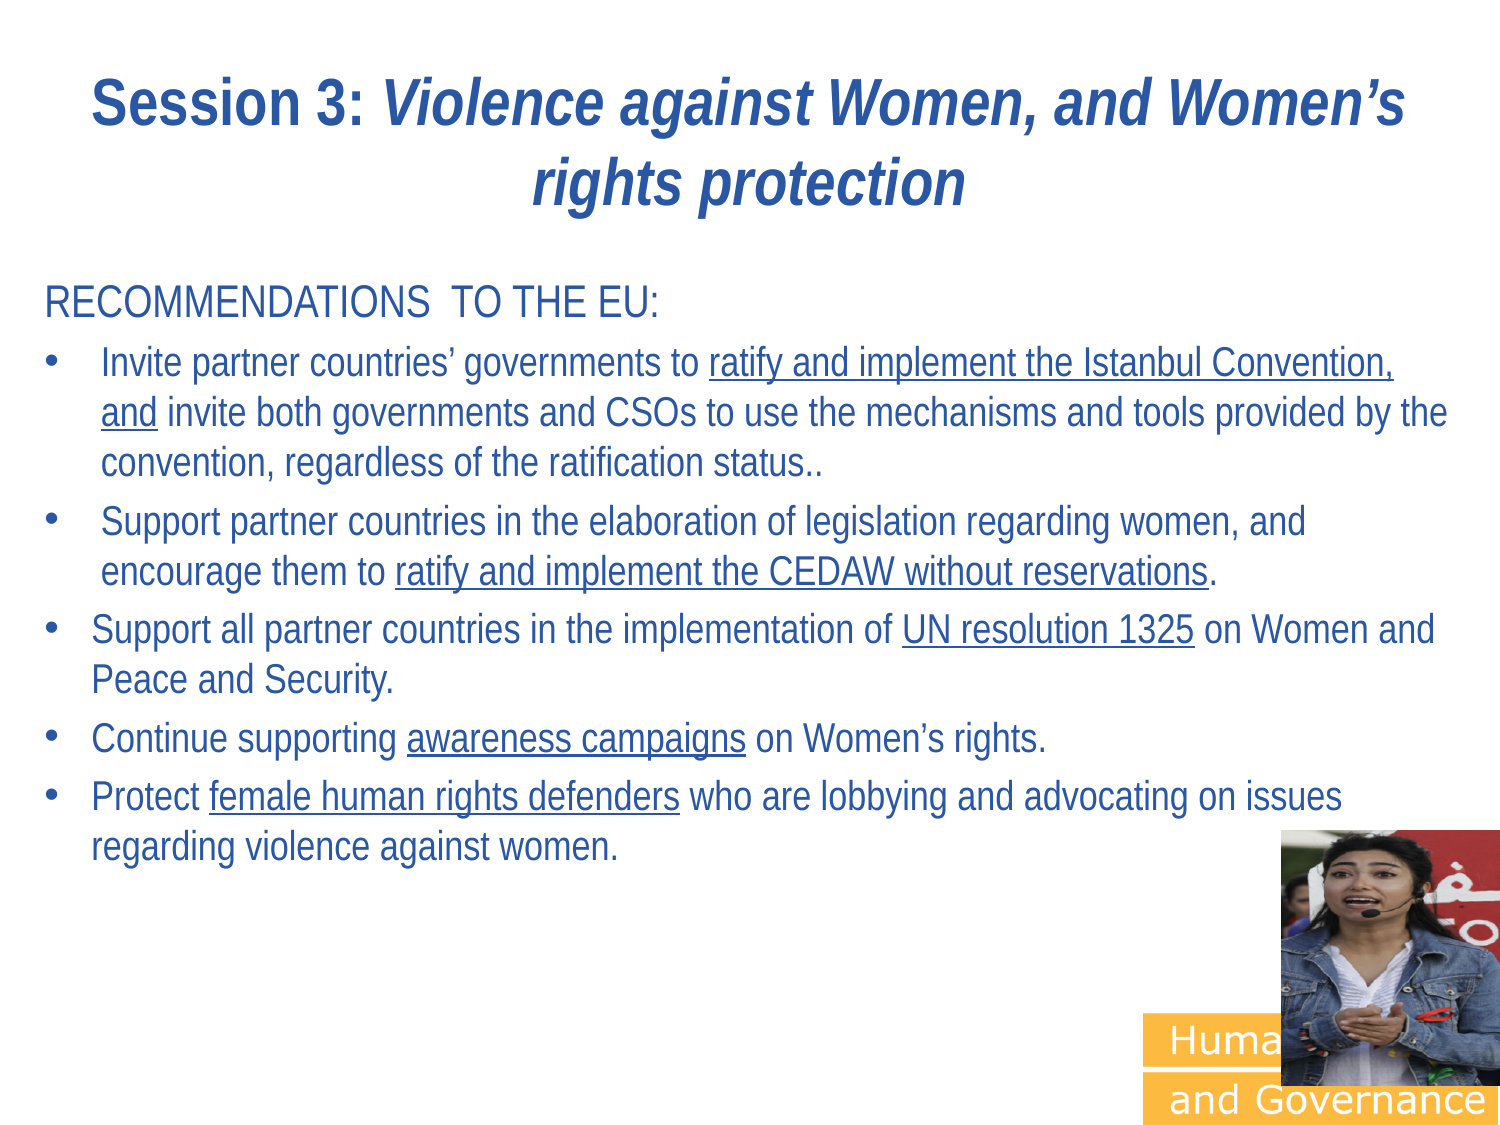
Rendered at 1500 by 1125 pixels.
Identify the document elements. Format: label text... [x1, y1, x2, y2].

picture [1143, 830, 1500, 1125]
title Session 3: Violence against Women, and Women’s rights protection [75, 45, 1425, 219]
list RECOMMENDATIONS TO THE EU: Invite partner countries’ governments to ratify and implement the Istanbul Convention, and invite both governments and CSOs to use the mechanisms and tools provided by the convention, regardless of the ratification status.. Support partner countries in the elaboration of legislation regarding women, and encourage them to ratify and implement the CEDAW without reservations. Support all partner countries in the implementation of UN resolution 1325 on Women and Peace and Security. Continue supporting awareness campaigns on Women’s rights. Protect female human rights defenders who are lobbying and advocating on issues regarding violence against women. [29, 219, 1471, 1047]
